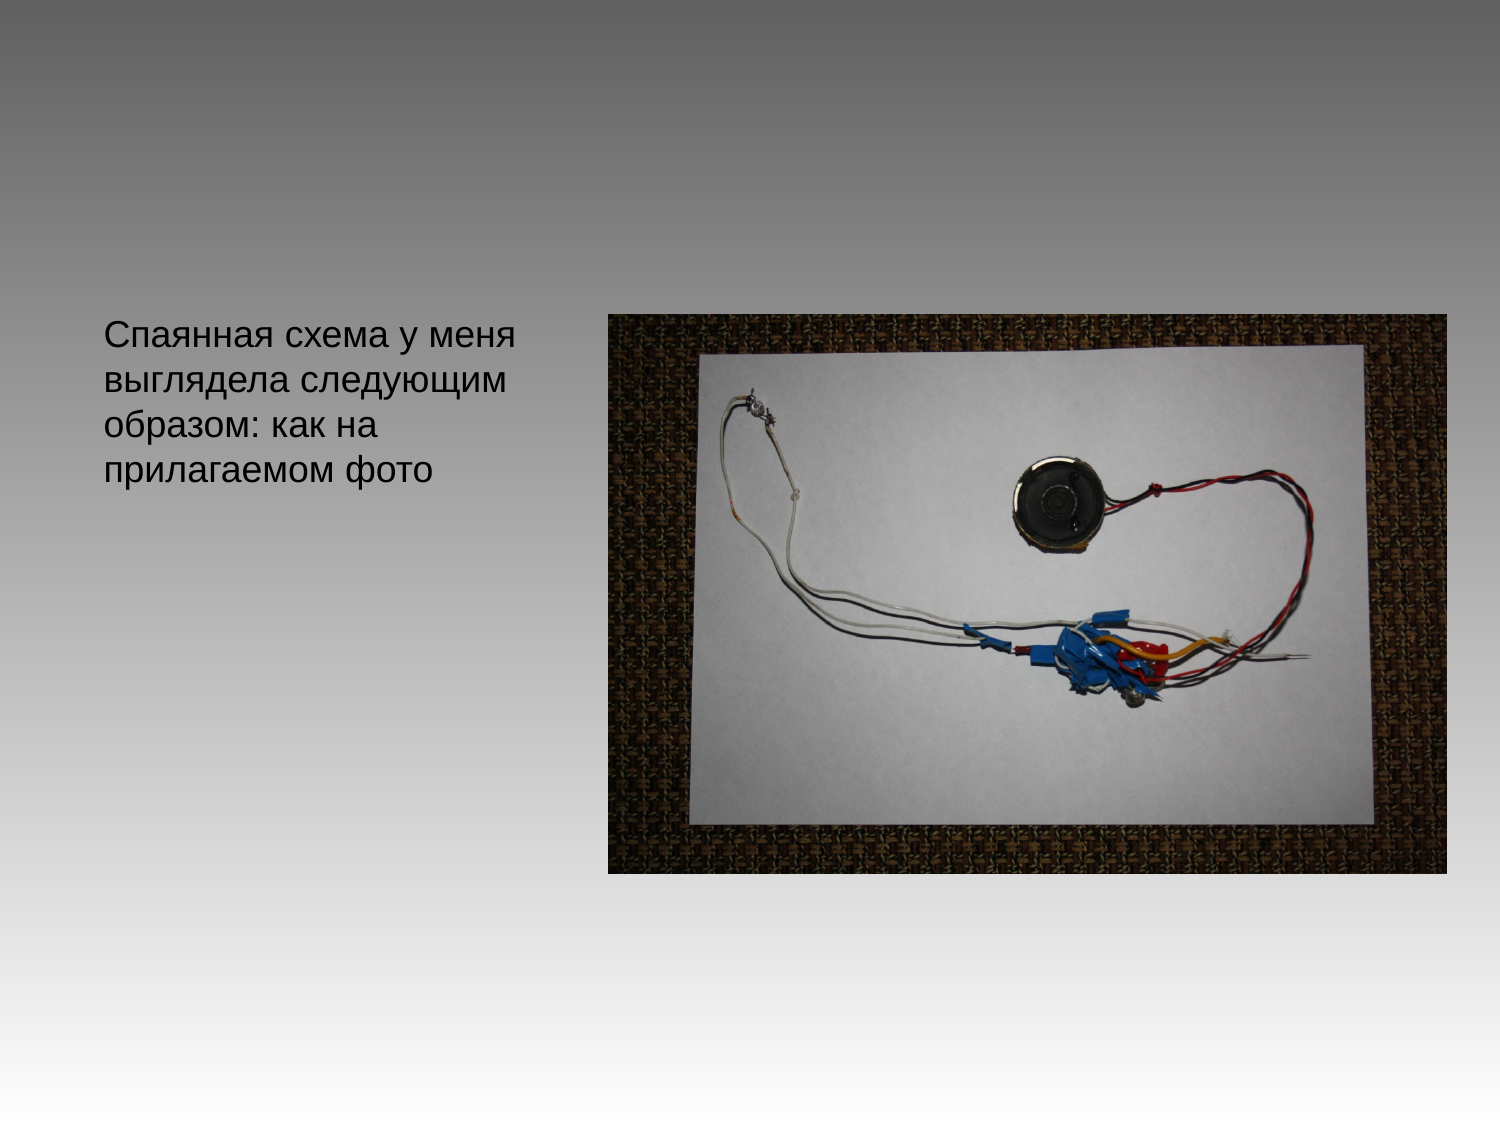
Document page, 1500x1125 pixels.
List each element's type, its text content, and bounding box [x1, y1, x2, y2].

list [608, 314, 1447, 874]
list Спаянная схема у меня выглядела следующим образом: как на прилагаемом фото [88, 302, 582, 1073]
